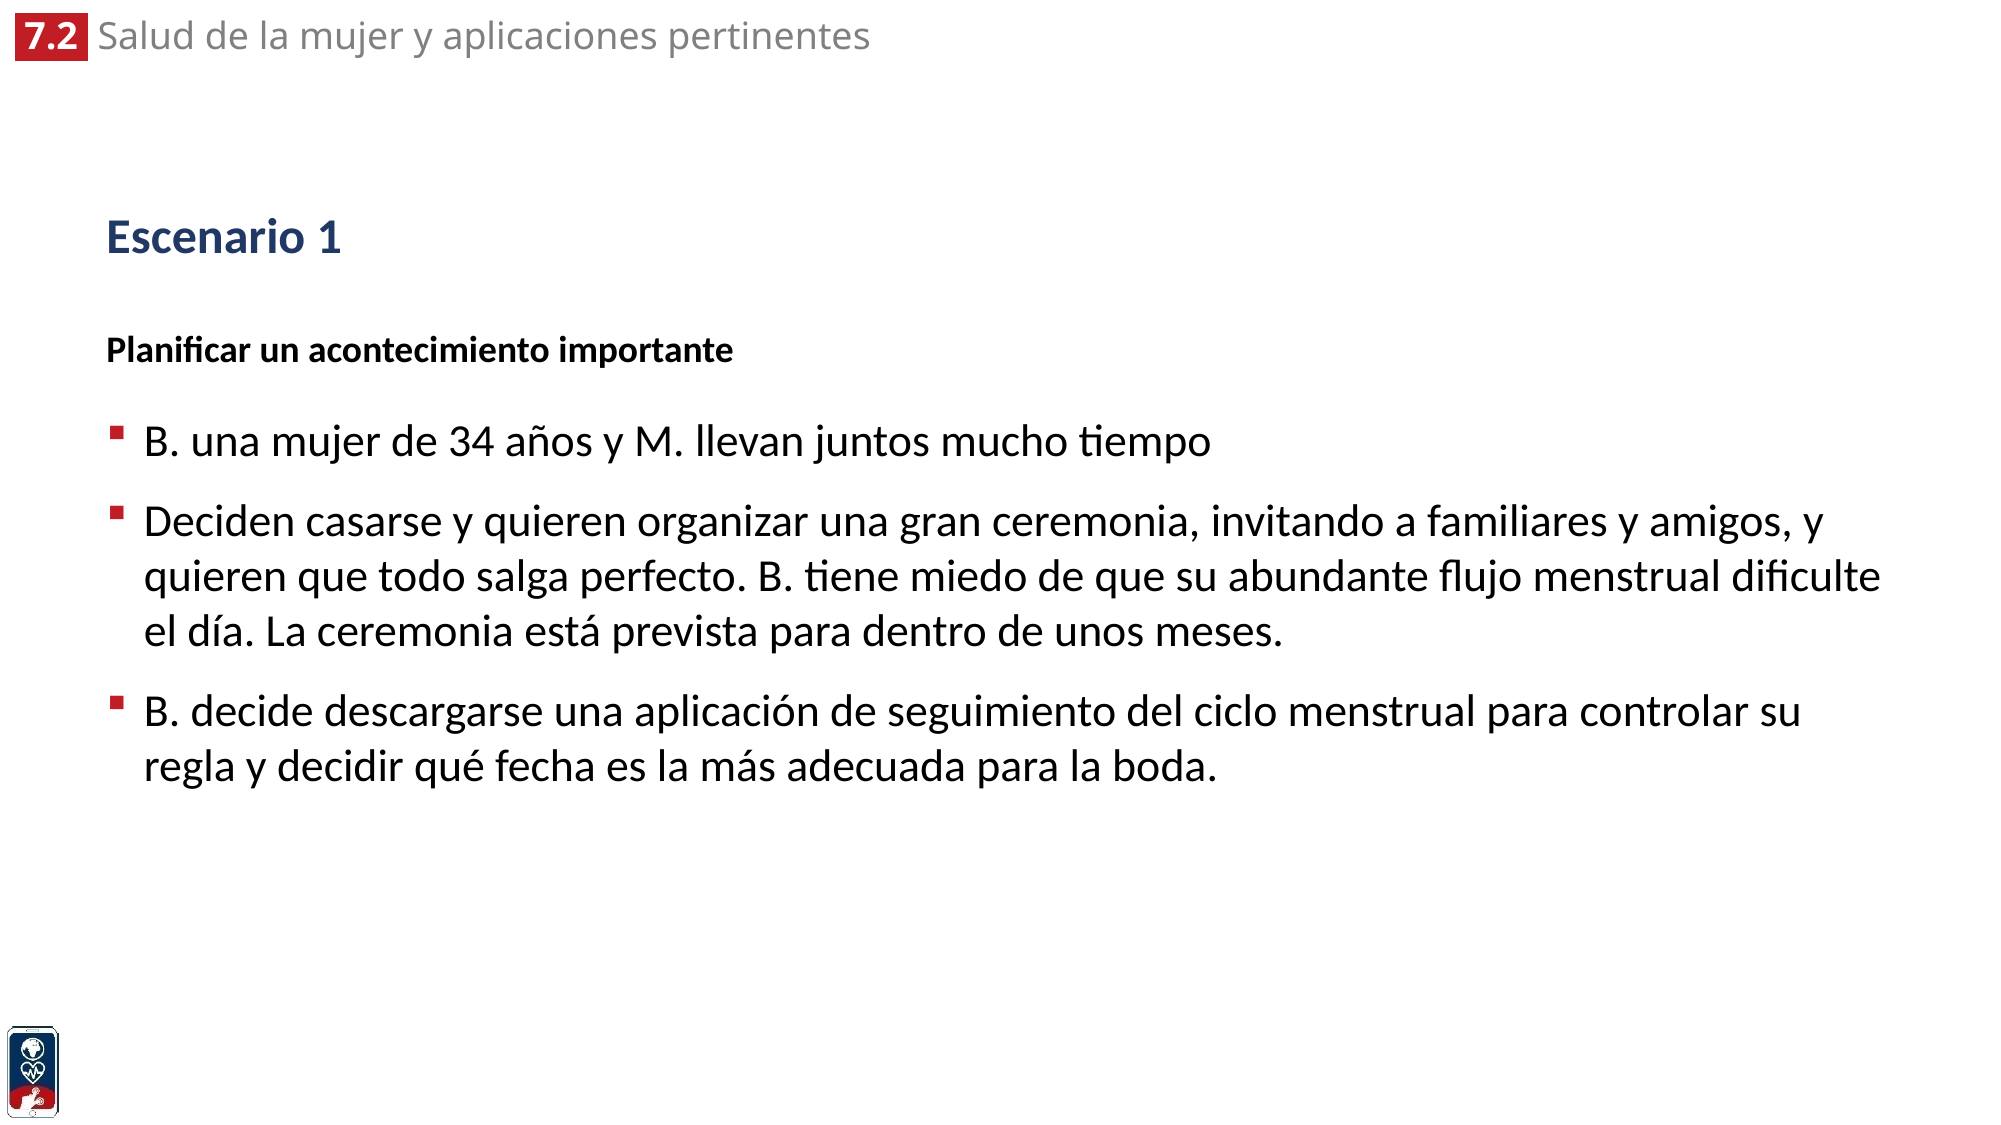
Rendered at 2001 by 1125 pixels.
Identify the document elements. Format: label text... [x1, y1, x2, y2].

list Planificar un acontecimiento importante [91, 317, 847, 401]
picture [7, 1026, 59, 1118]
list B. una mujer de 34 años y M. llevan juntos mucho tiempo Deciden casarse y quieren organizar una gran ceremonia, invitando a familiares y amigos, y quieren que todo salga perfecto. B. tiene miedo de que su abundante flujo menstrual dificulte el día. La ceremonia está prevista para dentro de unos meses. B. decide descargarse una aplicación de seguimiento del ciclo menstrual para controlar su regla y decidir qué fecha es la más adecuada para la boda. [91, 403, 1906, 1051]
title Escenario 1 [91, 177, 1906, 297]
